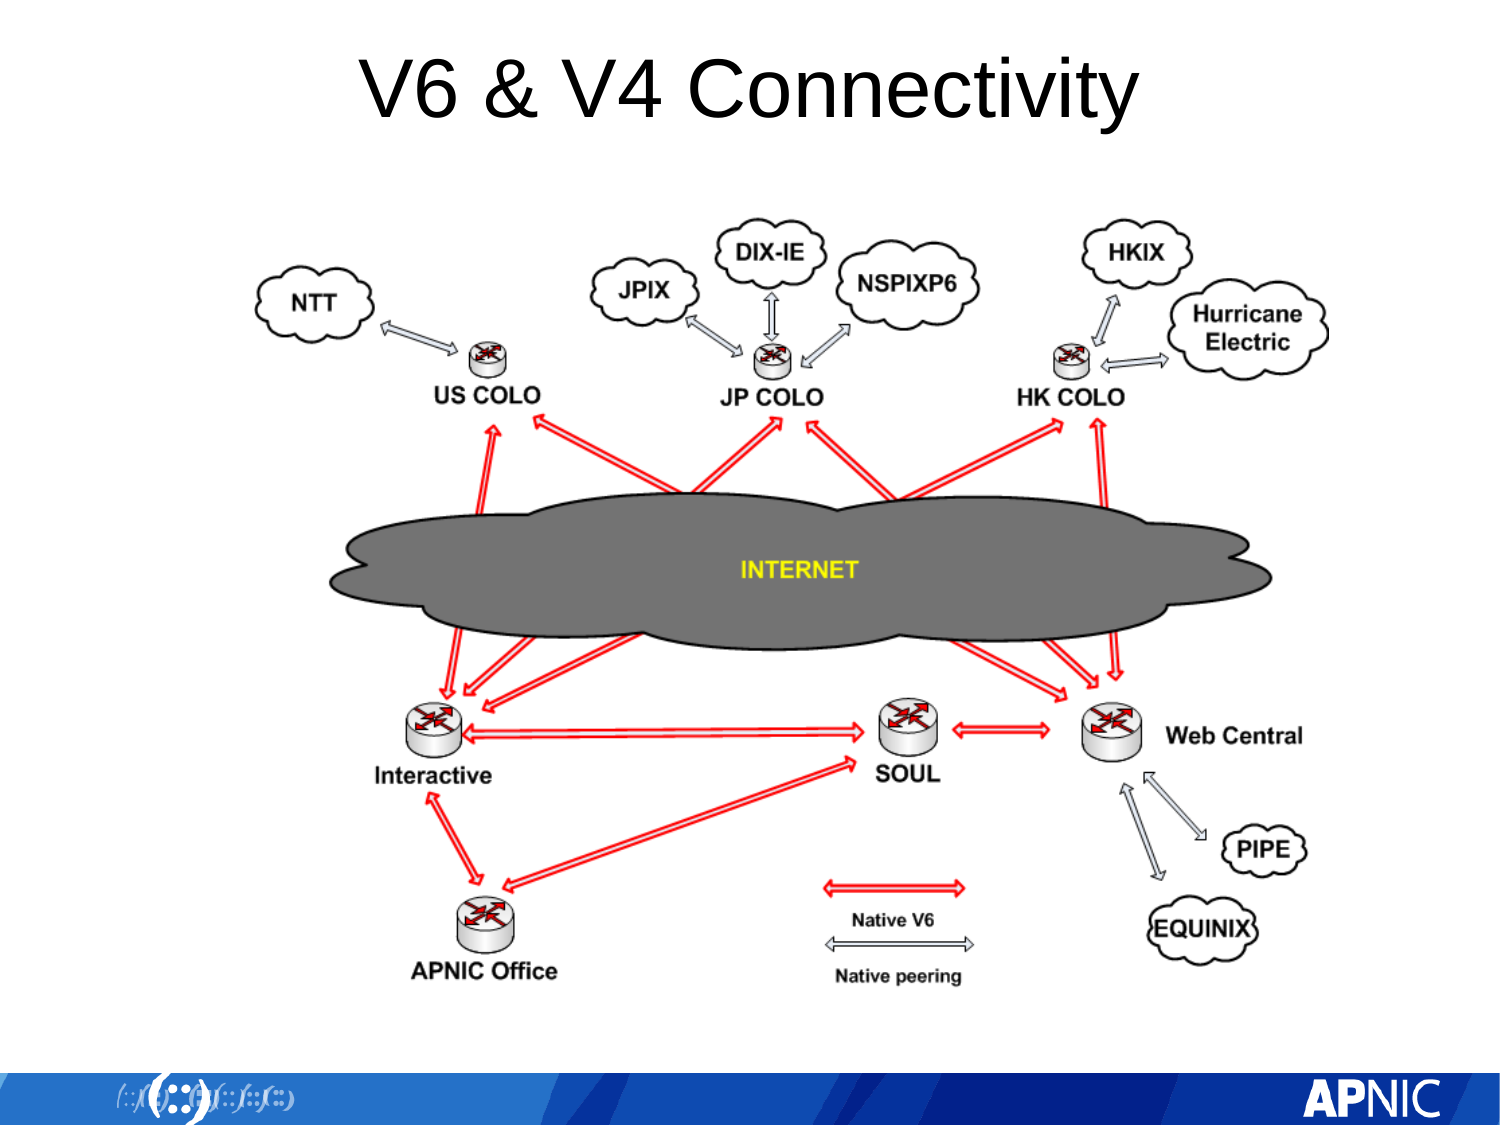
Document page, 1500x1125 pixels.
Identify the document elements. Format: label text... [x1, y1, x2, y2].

title V6 & V4 Connectivity [74, 44, 1425, 233]
picture [0, 1069, 1500, 1125]
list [254, 199, 1330, 1006]
